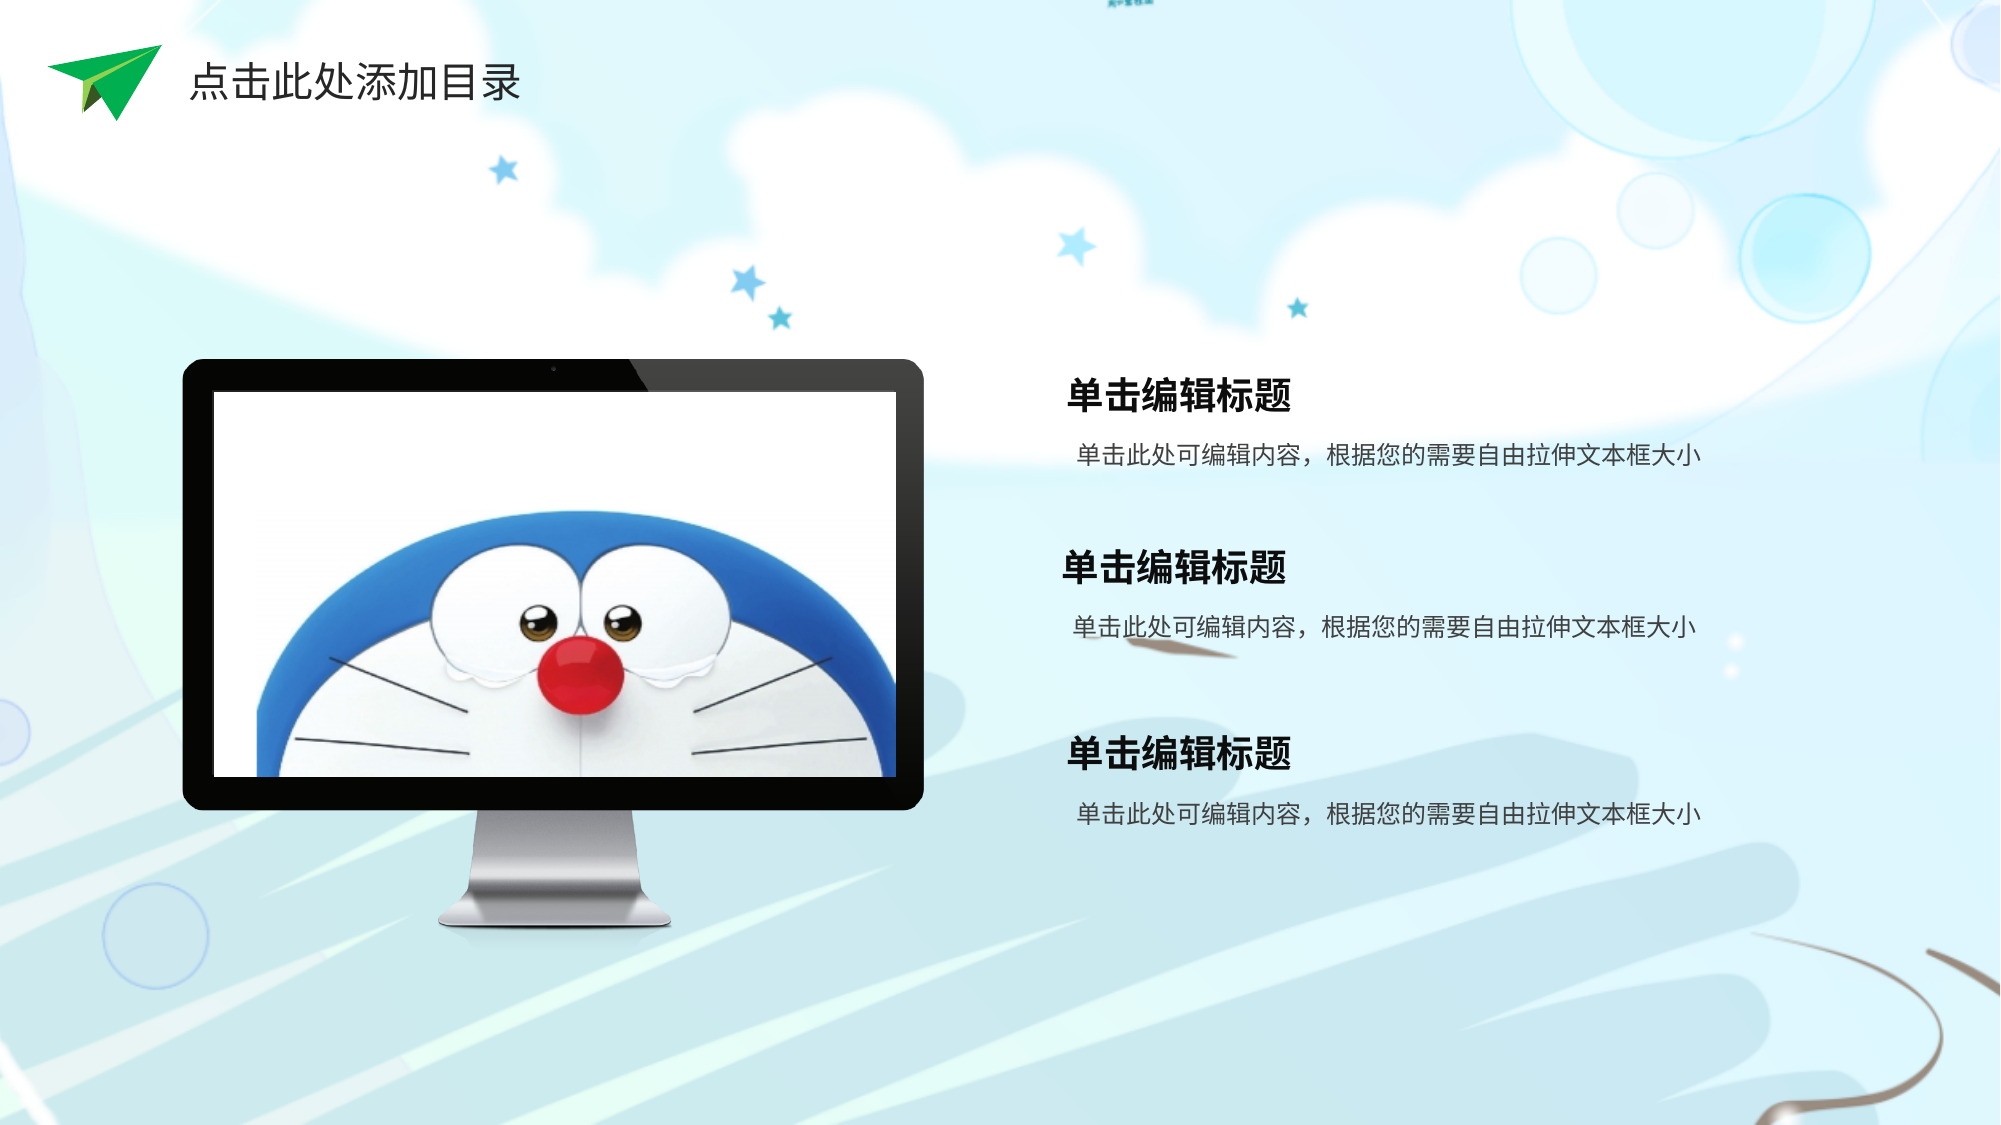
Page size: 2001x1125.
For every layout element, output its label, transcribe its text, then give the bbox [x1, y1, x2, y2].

text_box 单击此处可编辑内容，根据您的需要自由拉伸文本框大小 [1054, 798, 1724, 829]
text_box 单击编辑标题 [982, 543, 1367, 589]
text_box 单击编辑标题 [987, 730, 1372, 776]
text_box 单击此处可编辑内容，根据您的需要自由拉伸文本框大小 [1049, 611, 1720, 642]
text_box 单击此处可编辑内容，根据您的需要自由拉伸文本框大小 [1054, 439, 1724, 470]
picture [0, 0, 2001, 1125]
text_box 点击此处添加目录 [173, 48, 576, 113]
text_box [47, 44, 163, 121]
text_box 单击编辑标题 [987, 372, 1372, 418]
